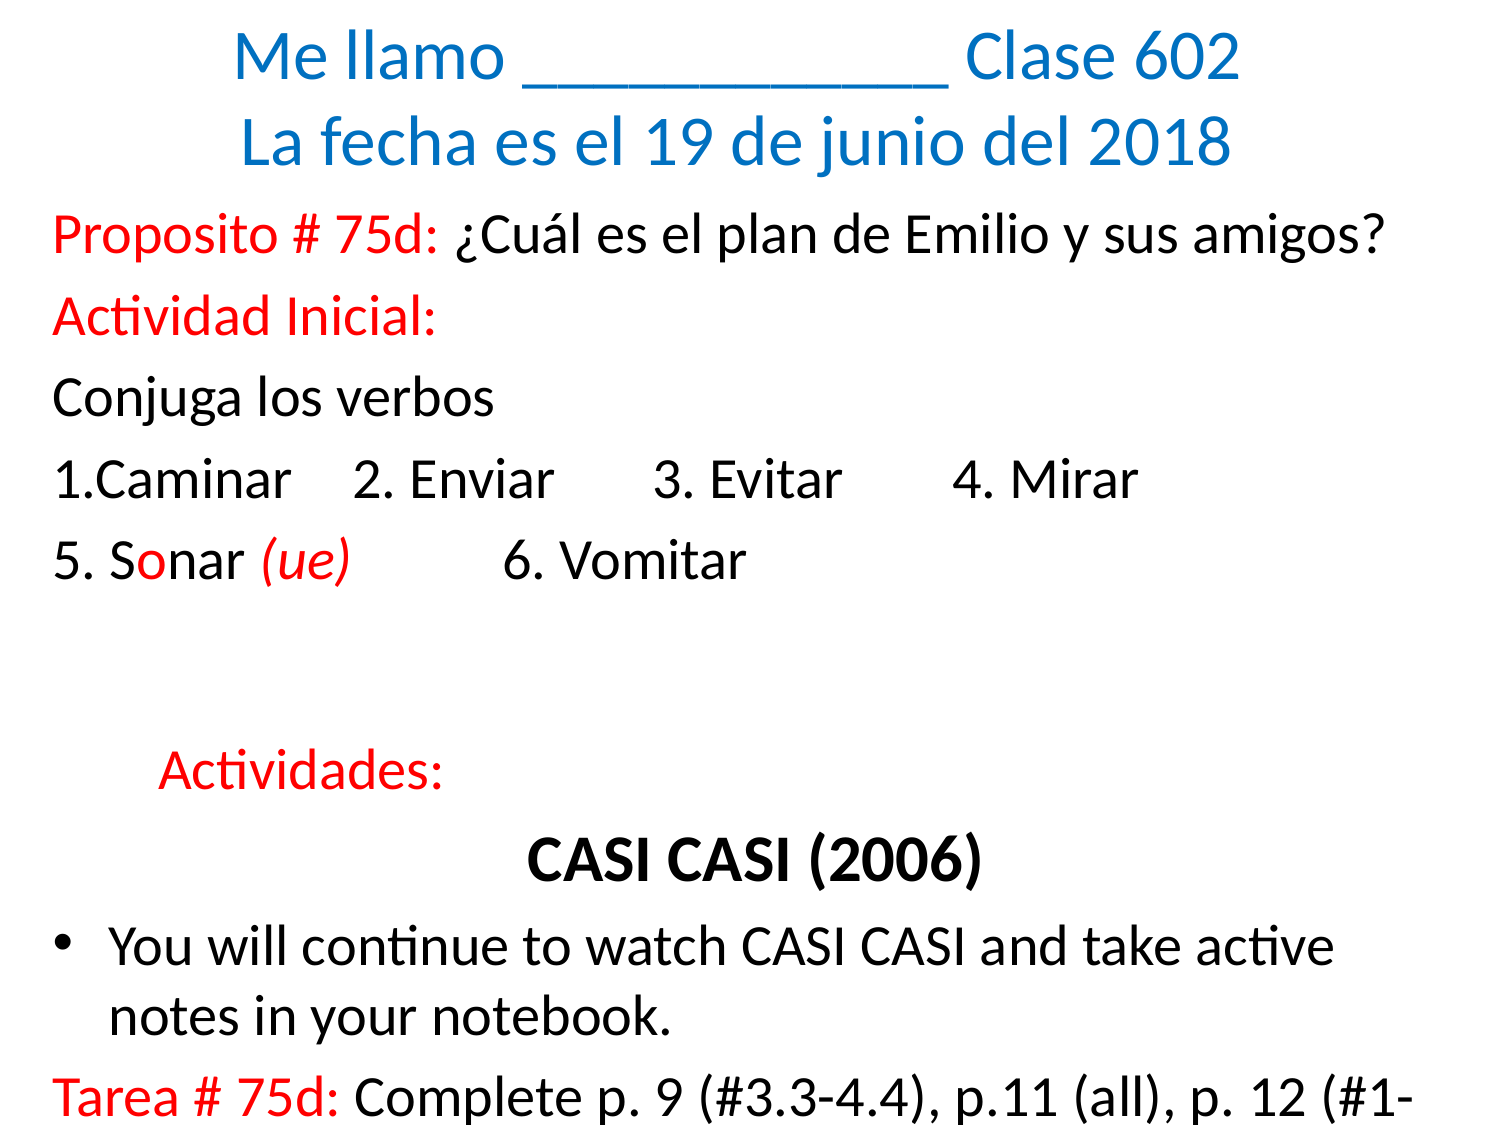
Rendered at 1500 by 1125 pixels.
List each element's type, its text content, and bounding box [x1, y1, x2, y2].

list Proposito # 75d: ¿Cuál es el plan de Emilio y sus amigos? Actividad Inicial: Conjuga los verbos 1.Caminar 2. Enviar 3. Evitar 4. Mirar 5. Sonar (ue) 6. Vomitar Actividades: CASI CASI (2006) You will continue to watch CASI CASI and take active notes in your notebook. Tarea # 75d: Complete p. 9 (#3.3-4.4), p.11 (all), p. 12 (#1-2.2, 3.2-3.3) of the CASI CASI Spanish Study Guide. [37, 187, 1475, 950]
title Me llamo ____________ Clase 602 La fecha es el 19 de junio del 2018 [62, 0, 1413, 187]
